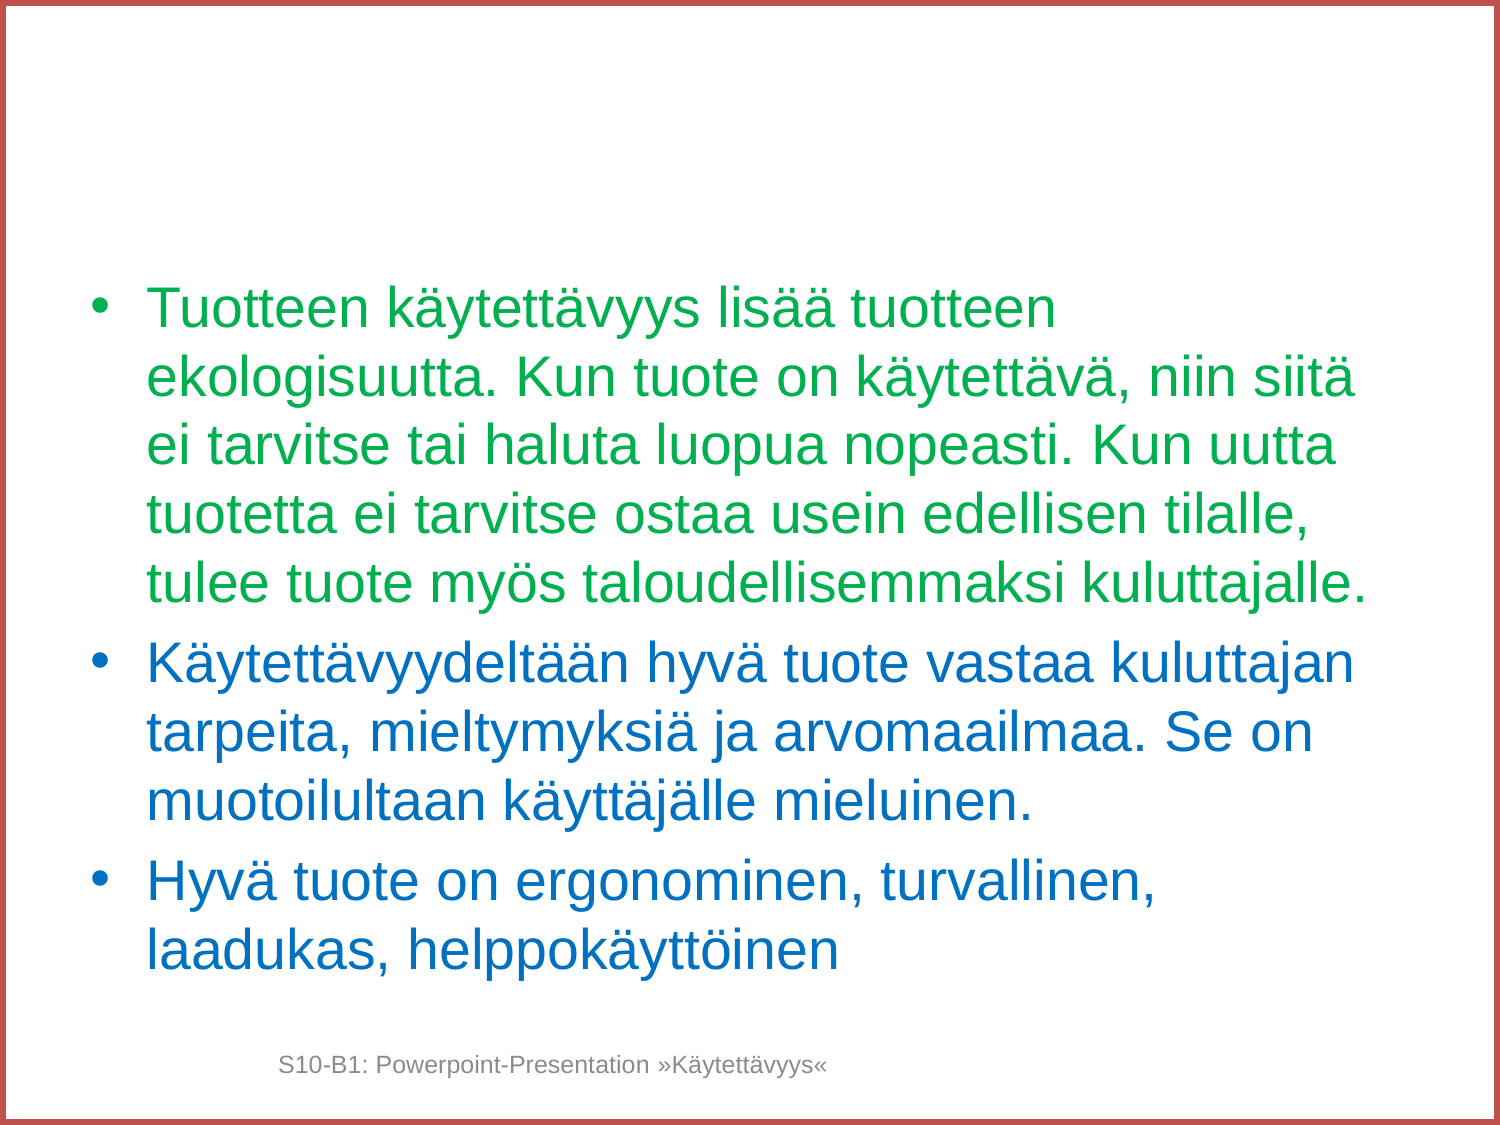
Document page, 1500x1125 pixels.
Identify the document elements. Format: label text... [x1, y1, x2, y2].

footer S10-B1: Powerpoint-Presentation »Käytettävyys« [83, 1024, 1023, 1103]
text_box [0, 0, 1500, 1125]
